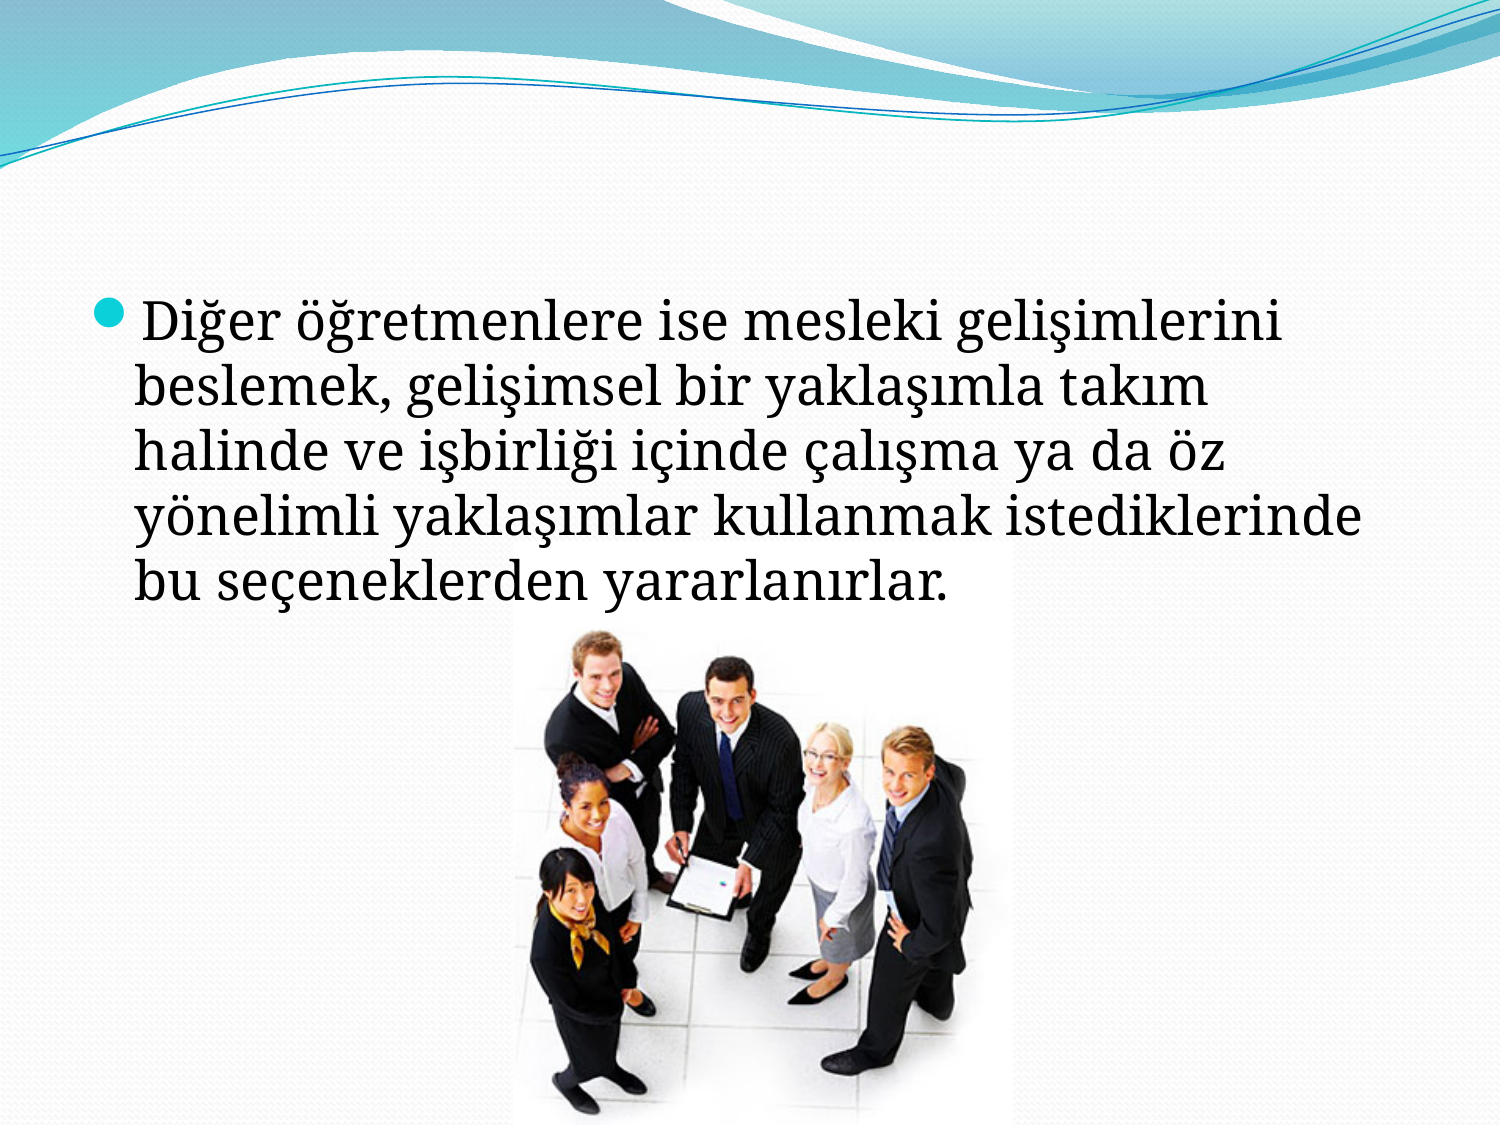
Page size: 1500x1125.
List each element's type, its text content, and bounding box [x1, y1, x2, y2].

list Diğer öğretmenlere ise mesleki gelişimlerini beslemek, gelişimsel bir yaklaşımla takım halinde ve işbirliği içinde çalışma ya da öz yönelimli yaklaşımlar kullanmak istediklerinde bu seçeneklerden yararlanırlar. [75, 278, 1425, 1038]
picture [513, 541, 1013, 1125]
